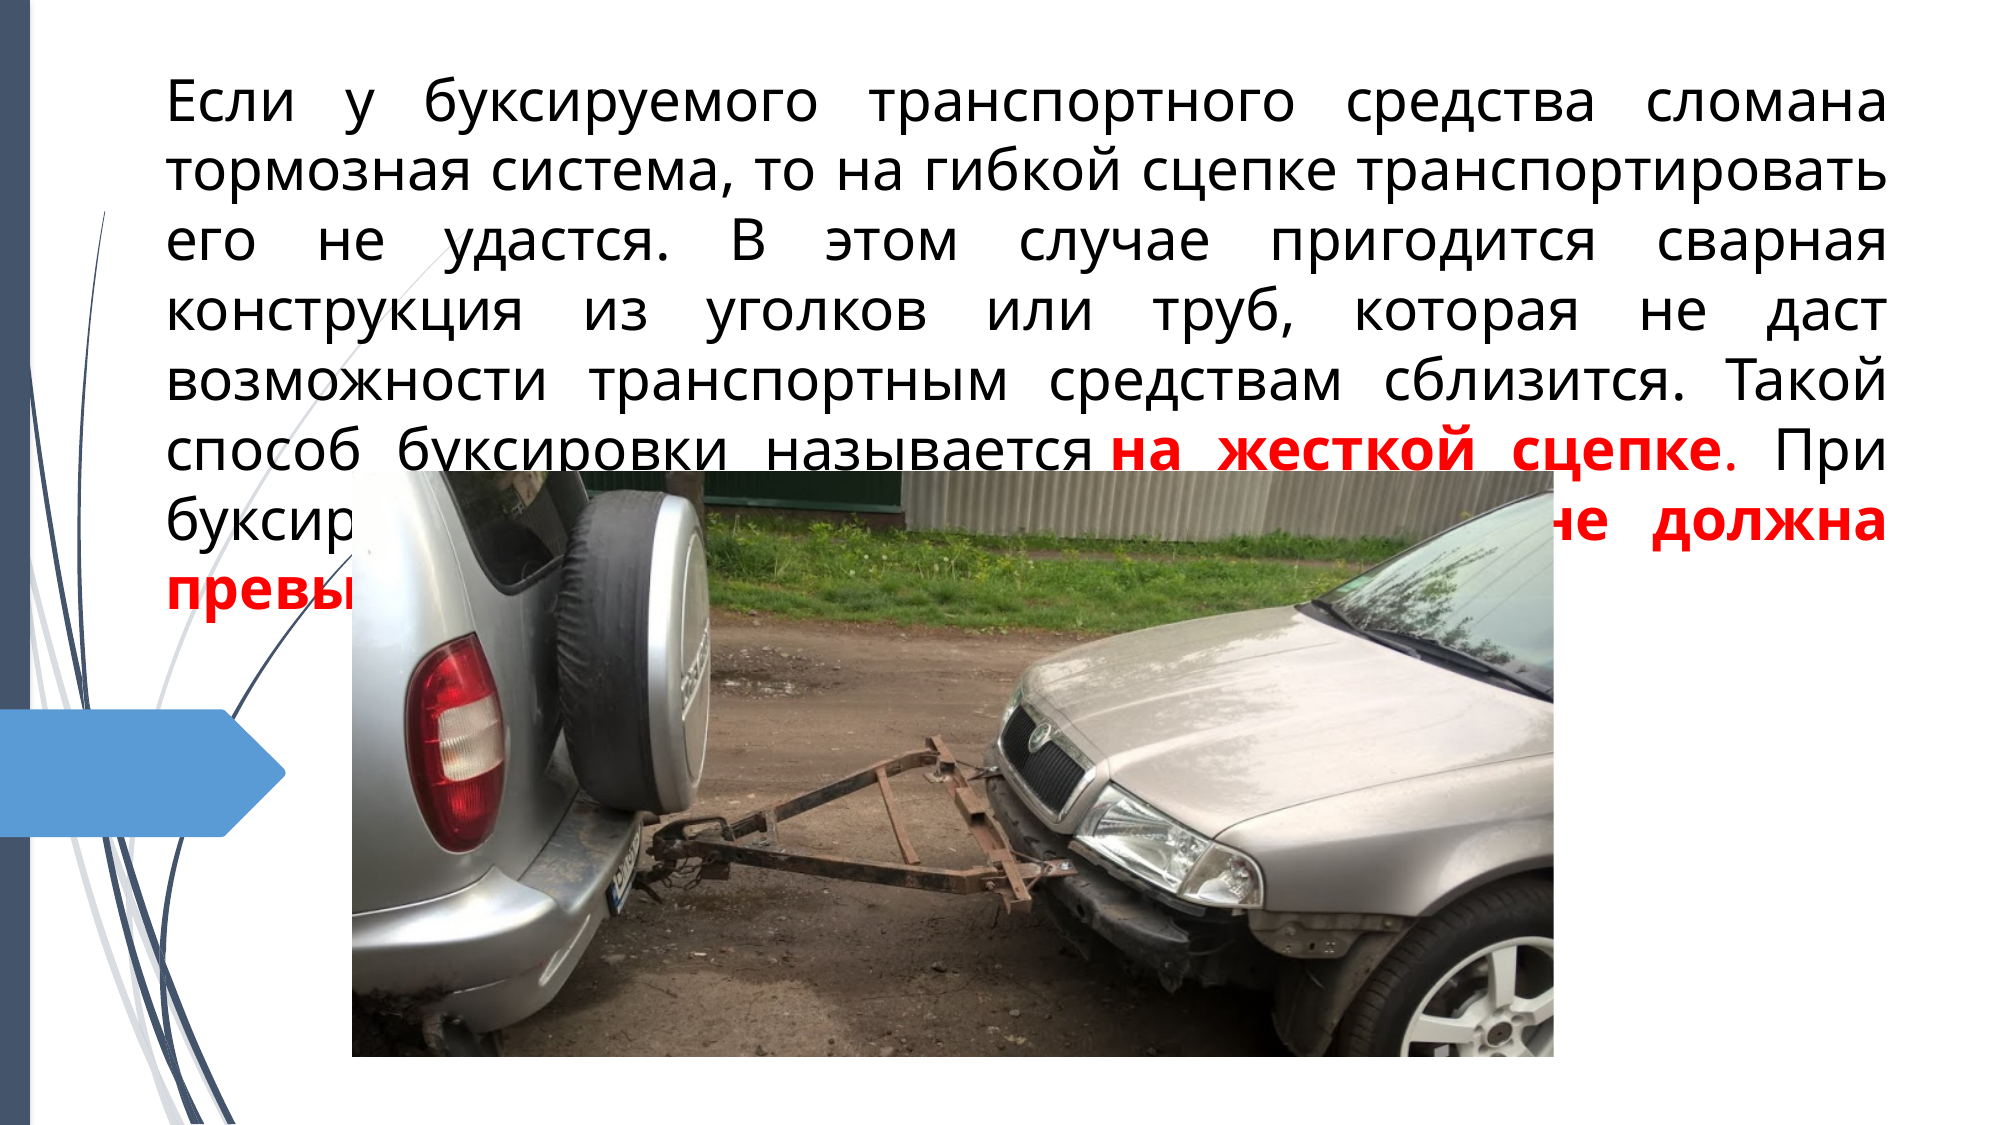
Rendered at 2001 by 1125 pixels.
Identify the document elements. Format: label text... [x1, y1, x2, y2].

subtitle Если у буксируемого транспортного средства сломана тормозная система, то на гибкой сцепке транспортировать его не удастся. В этом случае пригодится сварная конструкция из уголков или труб, которая не даст возможности транспортным средствам сблизится. Такой способ буксировки называется на жесткой сцепке. При буксировке на жесткой сцепке конструкция не должна превышать 4 метров. [150, 55, 1905, 1009]
picture [351, 471, 1554, 1057]
